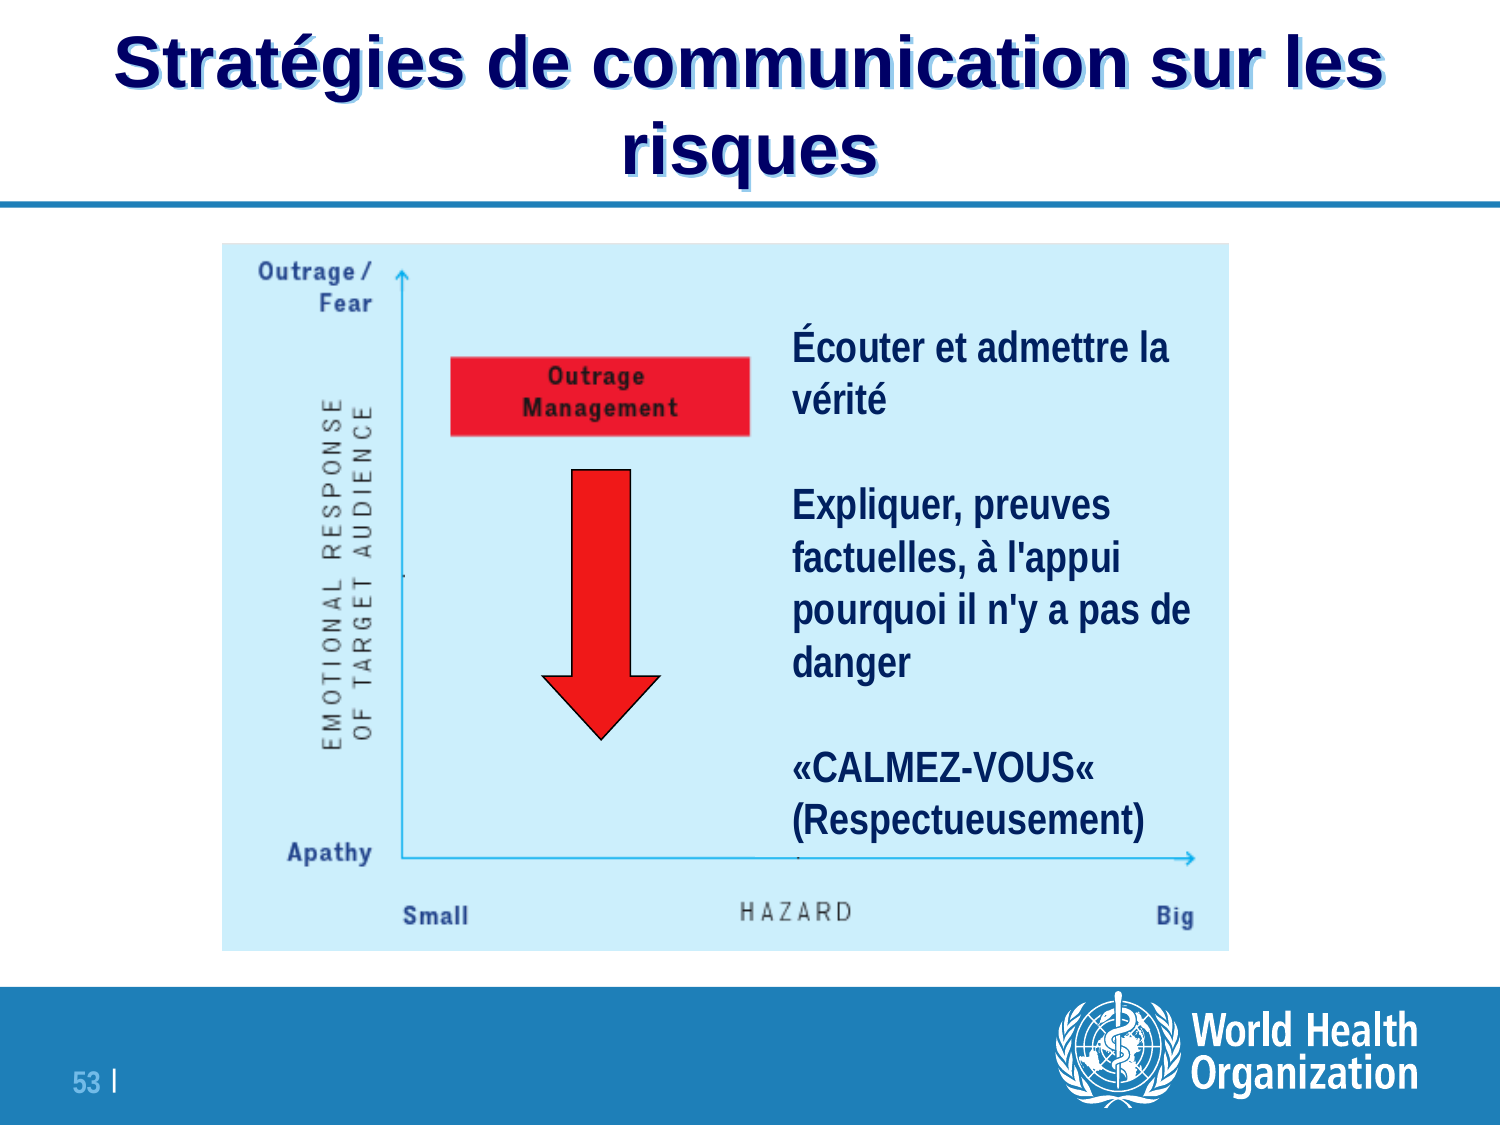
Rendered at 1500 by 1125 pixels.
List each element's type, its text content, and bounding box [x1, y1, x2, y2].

picture [222, 243, 1229, 952]
title Stratégies de communication sur les risques [0, 0, 1500, 204]
